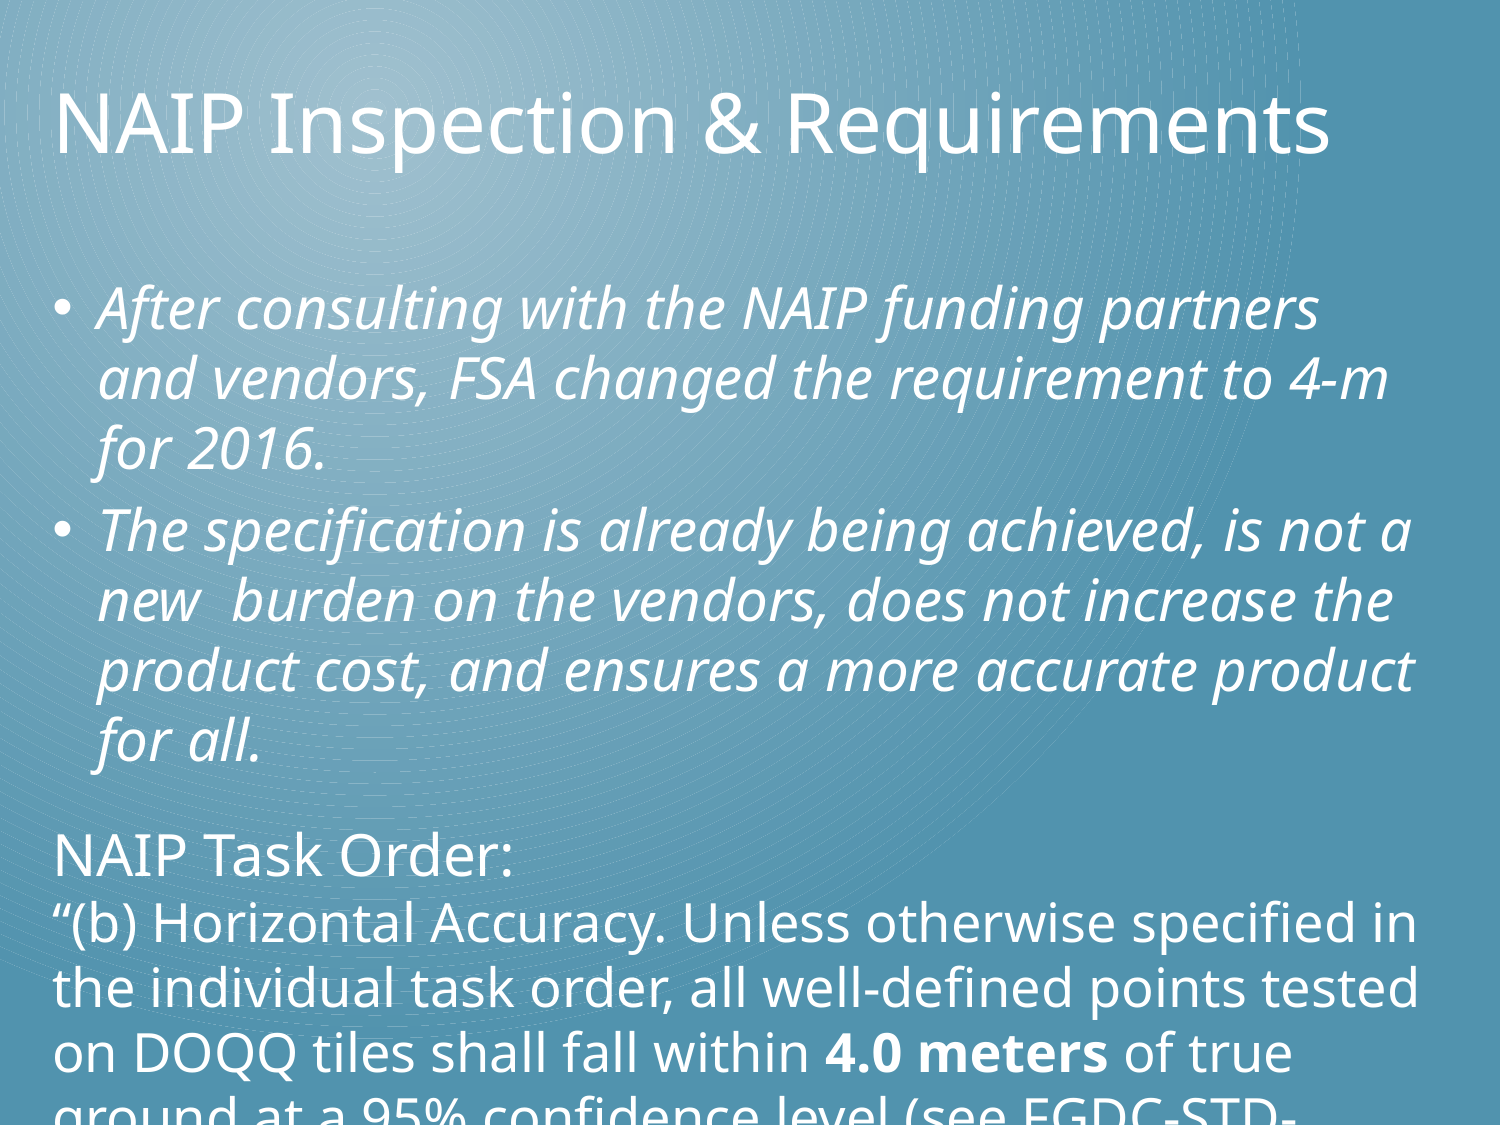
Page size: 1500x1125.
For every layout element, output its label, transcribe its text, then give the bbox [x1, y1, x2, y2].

text_box NAIP Inspection & Requirements After consulting with the NAIP funding partners and vendors, FSA changed the requirement to 4-m for 2016. The specification is already being achieved, is not a new burden on the vendors, does not increase the product cost, and ensures a more accurate product for all. NAIP Task Order: “(b) Horizontal Accuracy. Unless otherwise specified in the individual task order, all well-defined points tested on DOQQ tiles shall fall within 4.0 meters of true ground at a 95% confidence level (see FGDC-STD-007.3-1998, page 3-10).” [37, 62, 1450, 1125]
